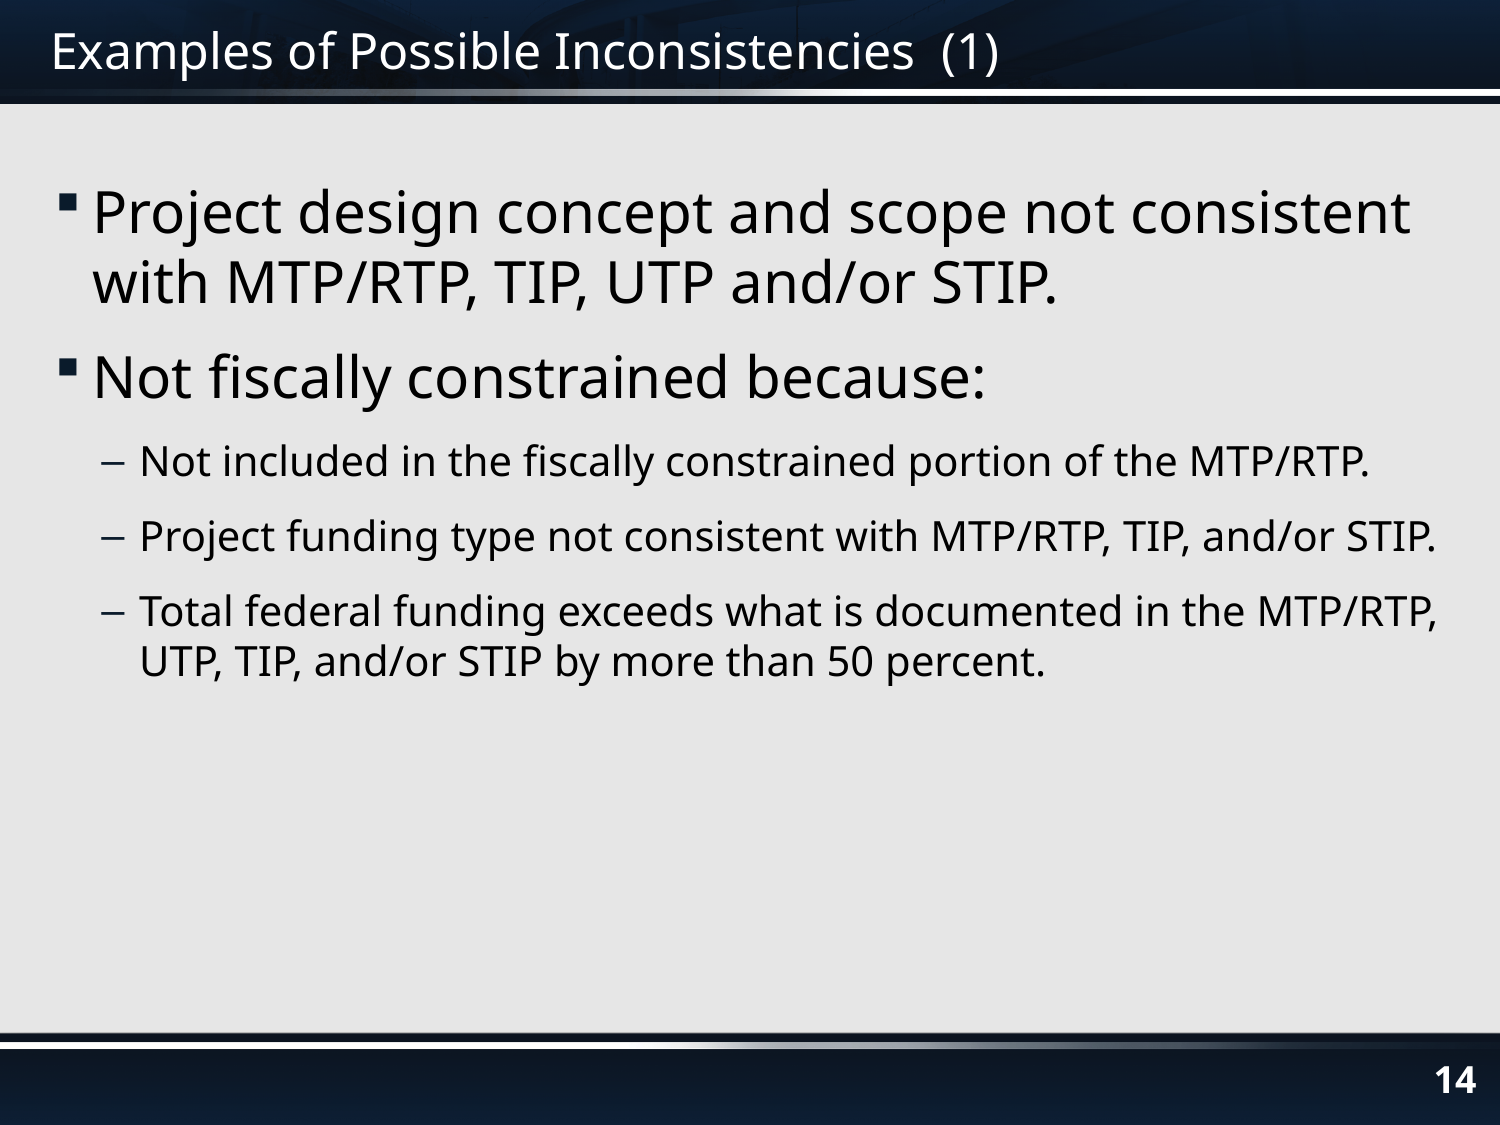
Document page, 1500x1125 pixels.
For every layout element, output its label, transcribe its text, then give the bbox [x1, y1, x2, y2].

picture [0, 1032, 1500, 1125]
picture [0, 0, 1500, 104]
list Project design concept and scope not consistent with MTP/RTP, TIP, UTP and/or STIP. Not fiscally constrained because: Not included in the fiscally constrained portion of the MTP/RTP. Project funding type not consistent with MTP/RTP, TIP, and/or STIP. Total federal funding exceeds what is documented in the MTP/RTP, UTP, TIP, and/or STIP by more than 50 percent. [54, 174, 1446, 1025]
title Examples of Possible Inconsistencies (1) [50, 12, 1421, 89]
